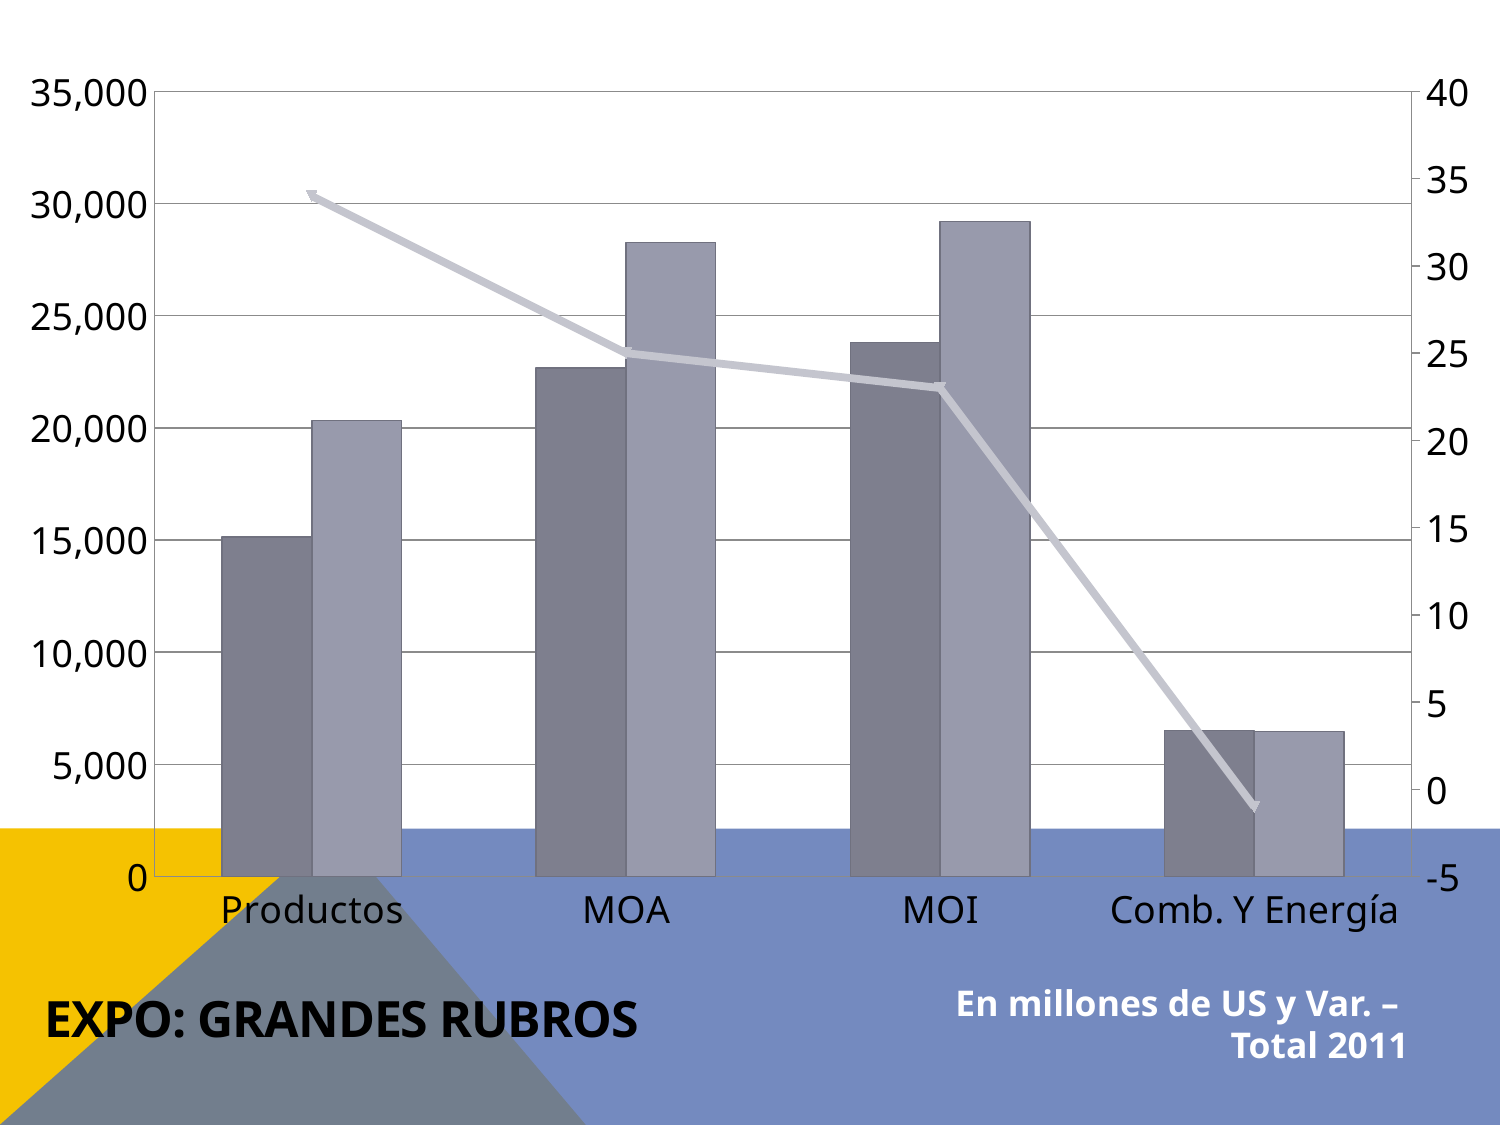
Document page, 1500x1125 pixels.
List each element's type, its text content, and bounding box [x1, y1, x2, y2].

title Expo: Grandes Rubros [29, 964, 798, 1071]
chart [0, 47, 1500, 953]
text_box En millones de US y Var. – Total 2011 [773, 975, 1424, 1071]
